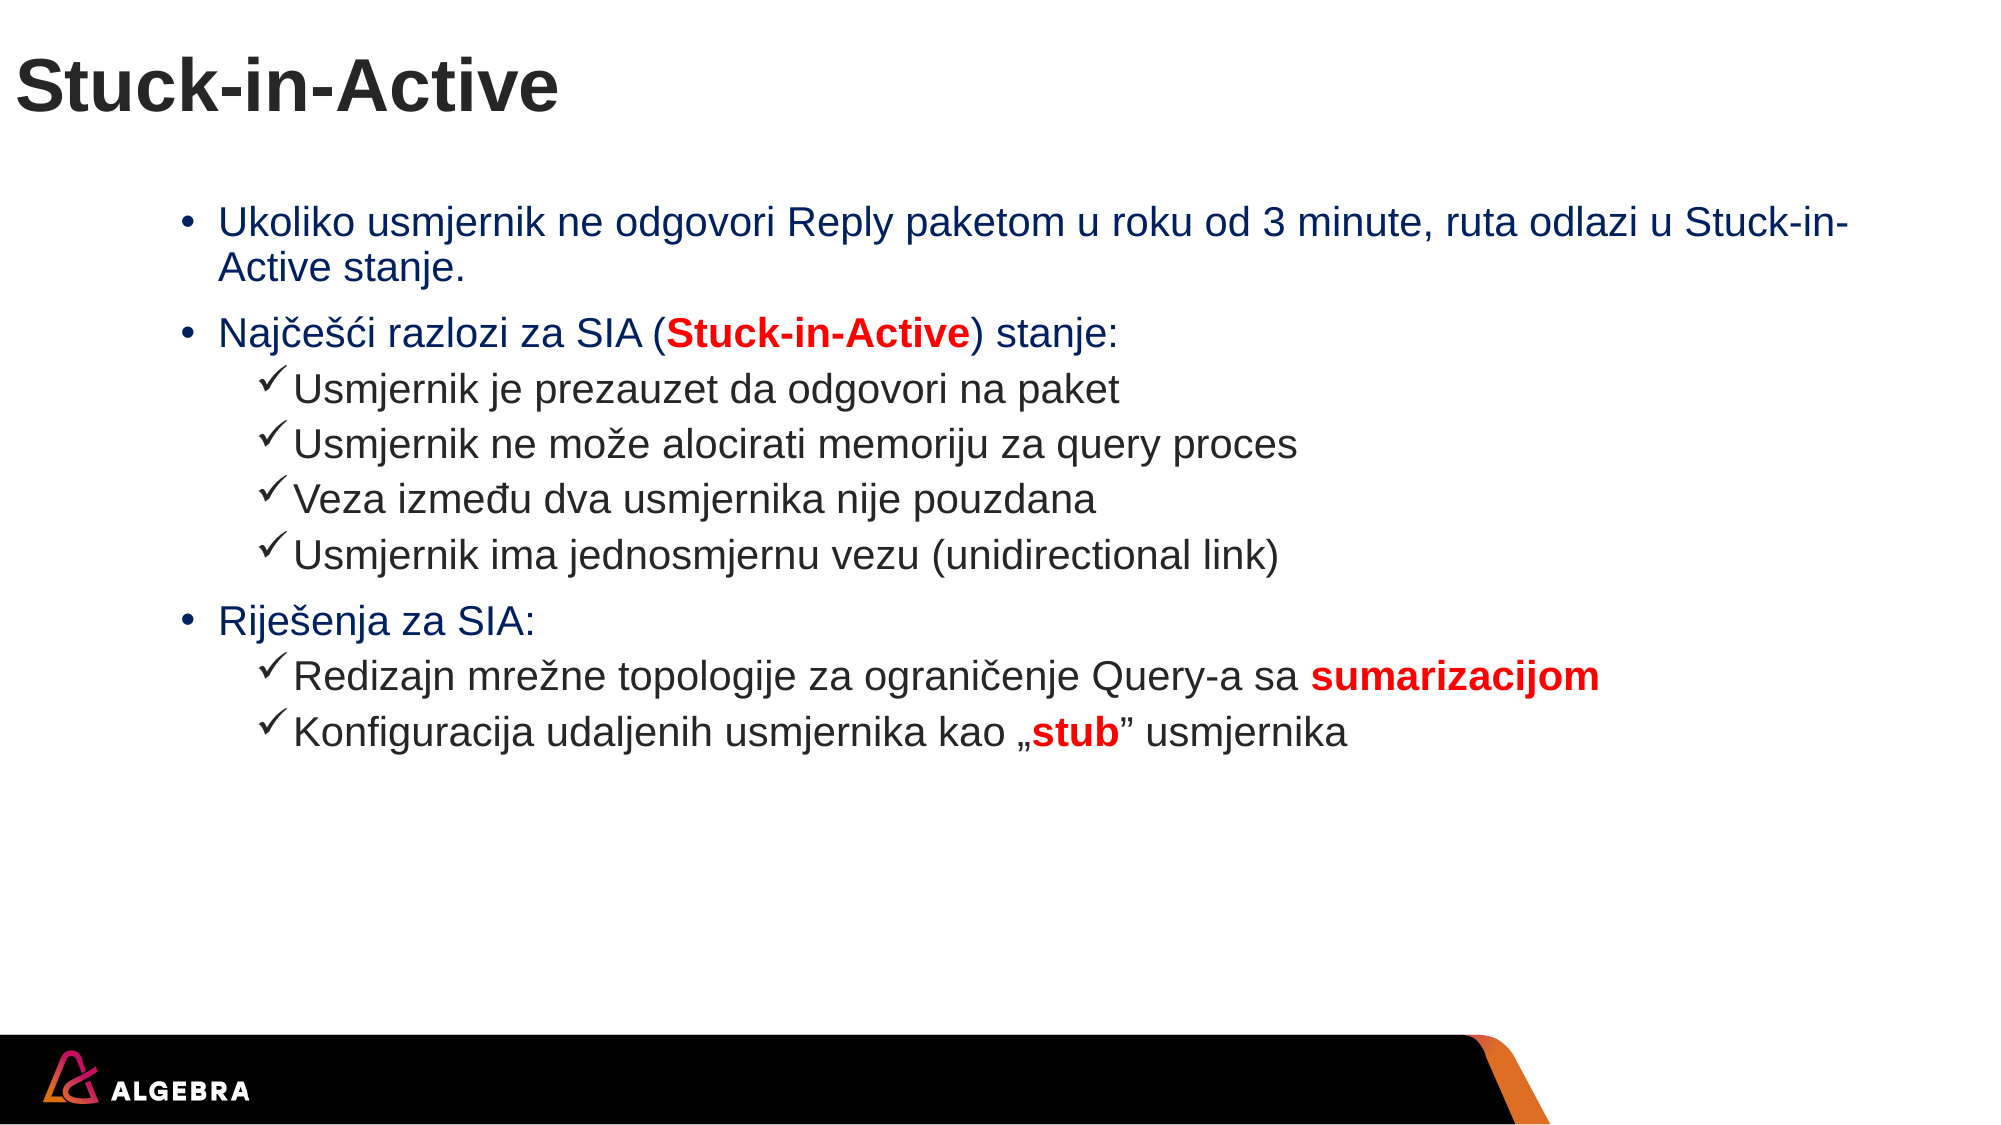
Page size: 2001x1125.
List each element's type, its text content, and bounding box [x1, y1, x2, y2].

picture [0, 1034, 1733, 1125]
title Stuck-in-Active [0, 0, 1739, 176]
list Ukoliko usmjernik ne odgovori Reply paketom u roku od 3 minute, ruta odlazi u Stuck-in-Active stanje. Najčešći razlozi za SIA (Stuck-in-Active) stanje: Usmjernik je prezauzet da odgovori na paket Usmjernik ne može alocirati memoriju za query proces Veza između dva usmjernika nije pouzdana Usmjernik ima jednosmjernu vezu (unidirectional link) Riješenja za SIA: Redizajn mrežne topologije za ograničenje Query-a sa sumarizacijom Konfiguracija udaljenih usmjernika kao „stub” usmjernika [165, 193, 1873, 932]
